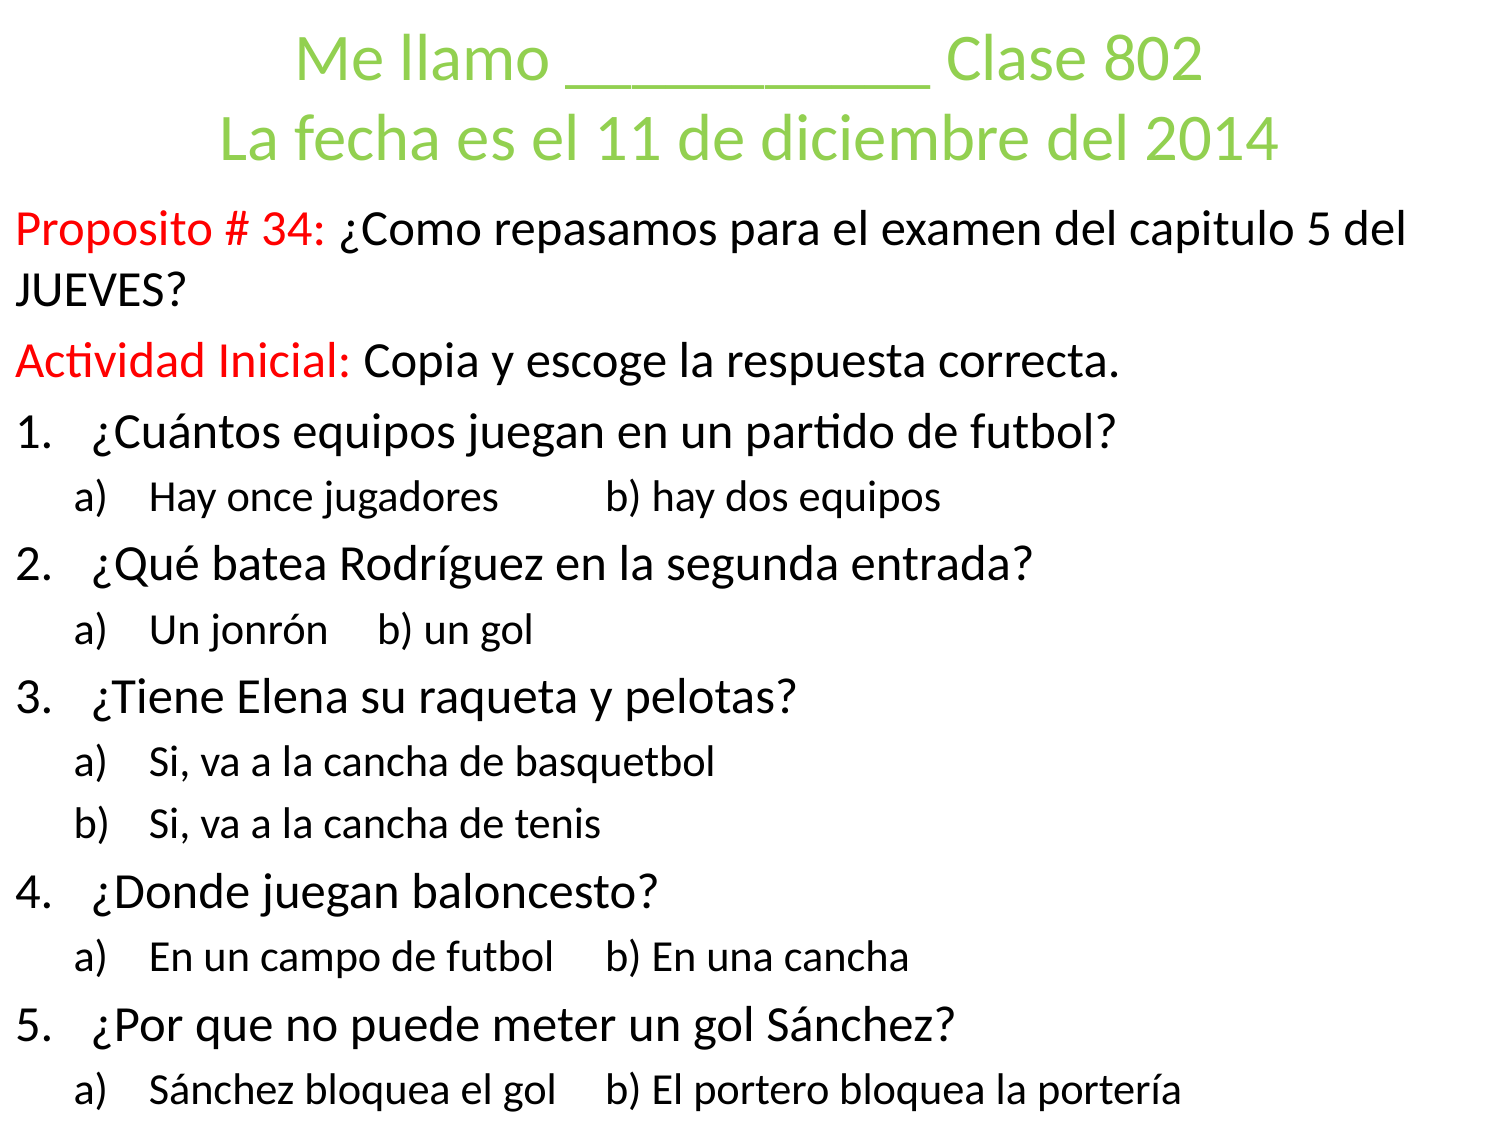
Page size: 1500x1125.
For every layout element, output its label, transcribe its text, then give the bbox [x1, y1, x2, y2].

list Proposito # 34: ¿Como repasamos para el examen del capitulo 5 del JUEVES? Actividad Inicial: Copia y escoge la respuesta correcta. ¿Cuántos equipos juegan en un partido de futbol? Hay once jugadores b) hay dos equipos ¿Qué batea Rodríguez en la segunda entrada? Un jonrón b) un gol ¿Tiene Elena su raqueta y pelotas? Si, va a la cancha de basquetbol Si, va a la cancha de tenis ¿Donde juegan baloncesto? En un campo de futbol b) En una cancha ¿Por que no puede meter un gol Sánchez? Sánchez bloquea el gol b) El portero bloquea la portería [0, 187, 1500, 1125]
title Me llamo ___________ Clase 802 La fecha es el 11 de diciembre del 2014 [75, 0, 1425, 187]
